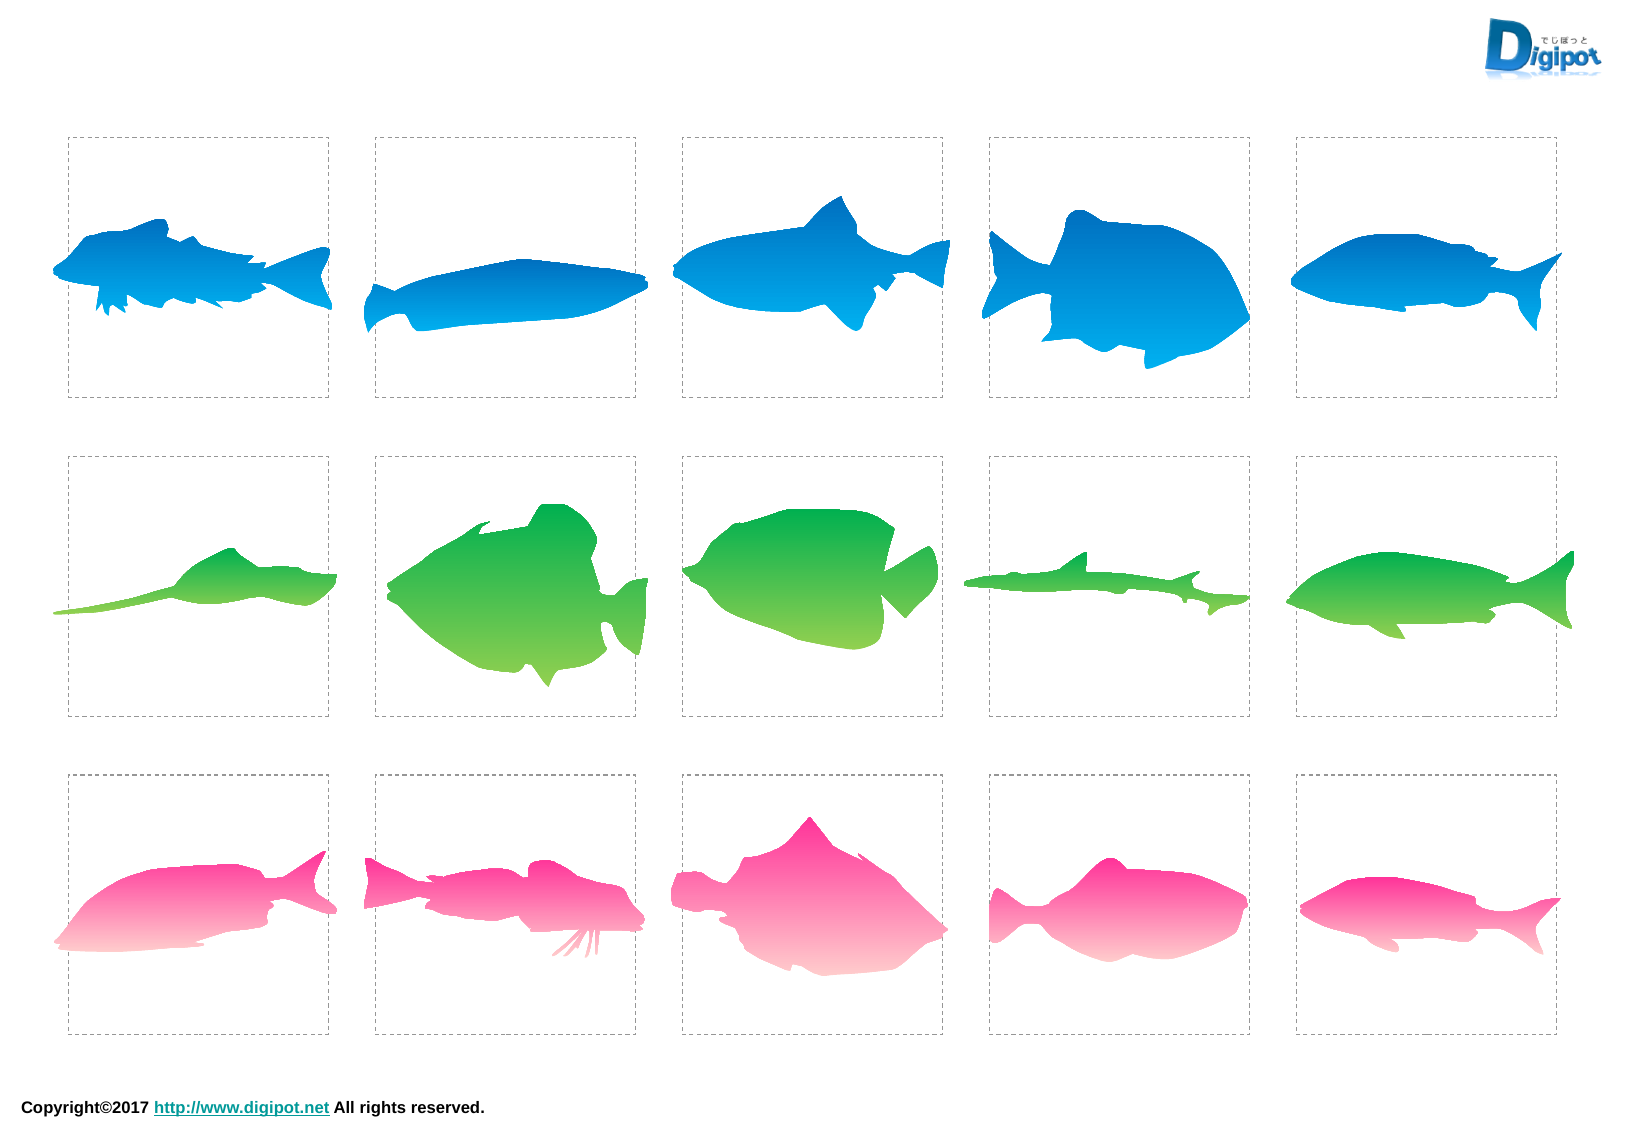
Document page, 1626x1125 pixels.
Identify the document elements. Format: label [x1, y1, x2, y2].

text_box [1299, 876, 1561, 955]
text_box [672, 196, 951, 331]
text_box [363, 259, 648, 334]
text_box [988, 858, 1249, 963]
text_box [53, 218, 333, 316]
text_box [53, 851, 338, 953]
text_box [1286, 551, 1575, 640]
text_box [1290, 233, 1562, 332]
text_box [670, 816, 948, 977]
text_box [963, 552, 1251, 616]
text_box [682, 508, 939, 650]
picture [1485, 18, 1602, 82]
text_box [386, 503, 648, 688]
text_box [363, 857, 645, 958]
text_box [53, 548, 338, 615]
text_box [982, 209, 1251, 369]
